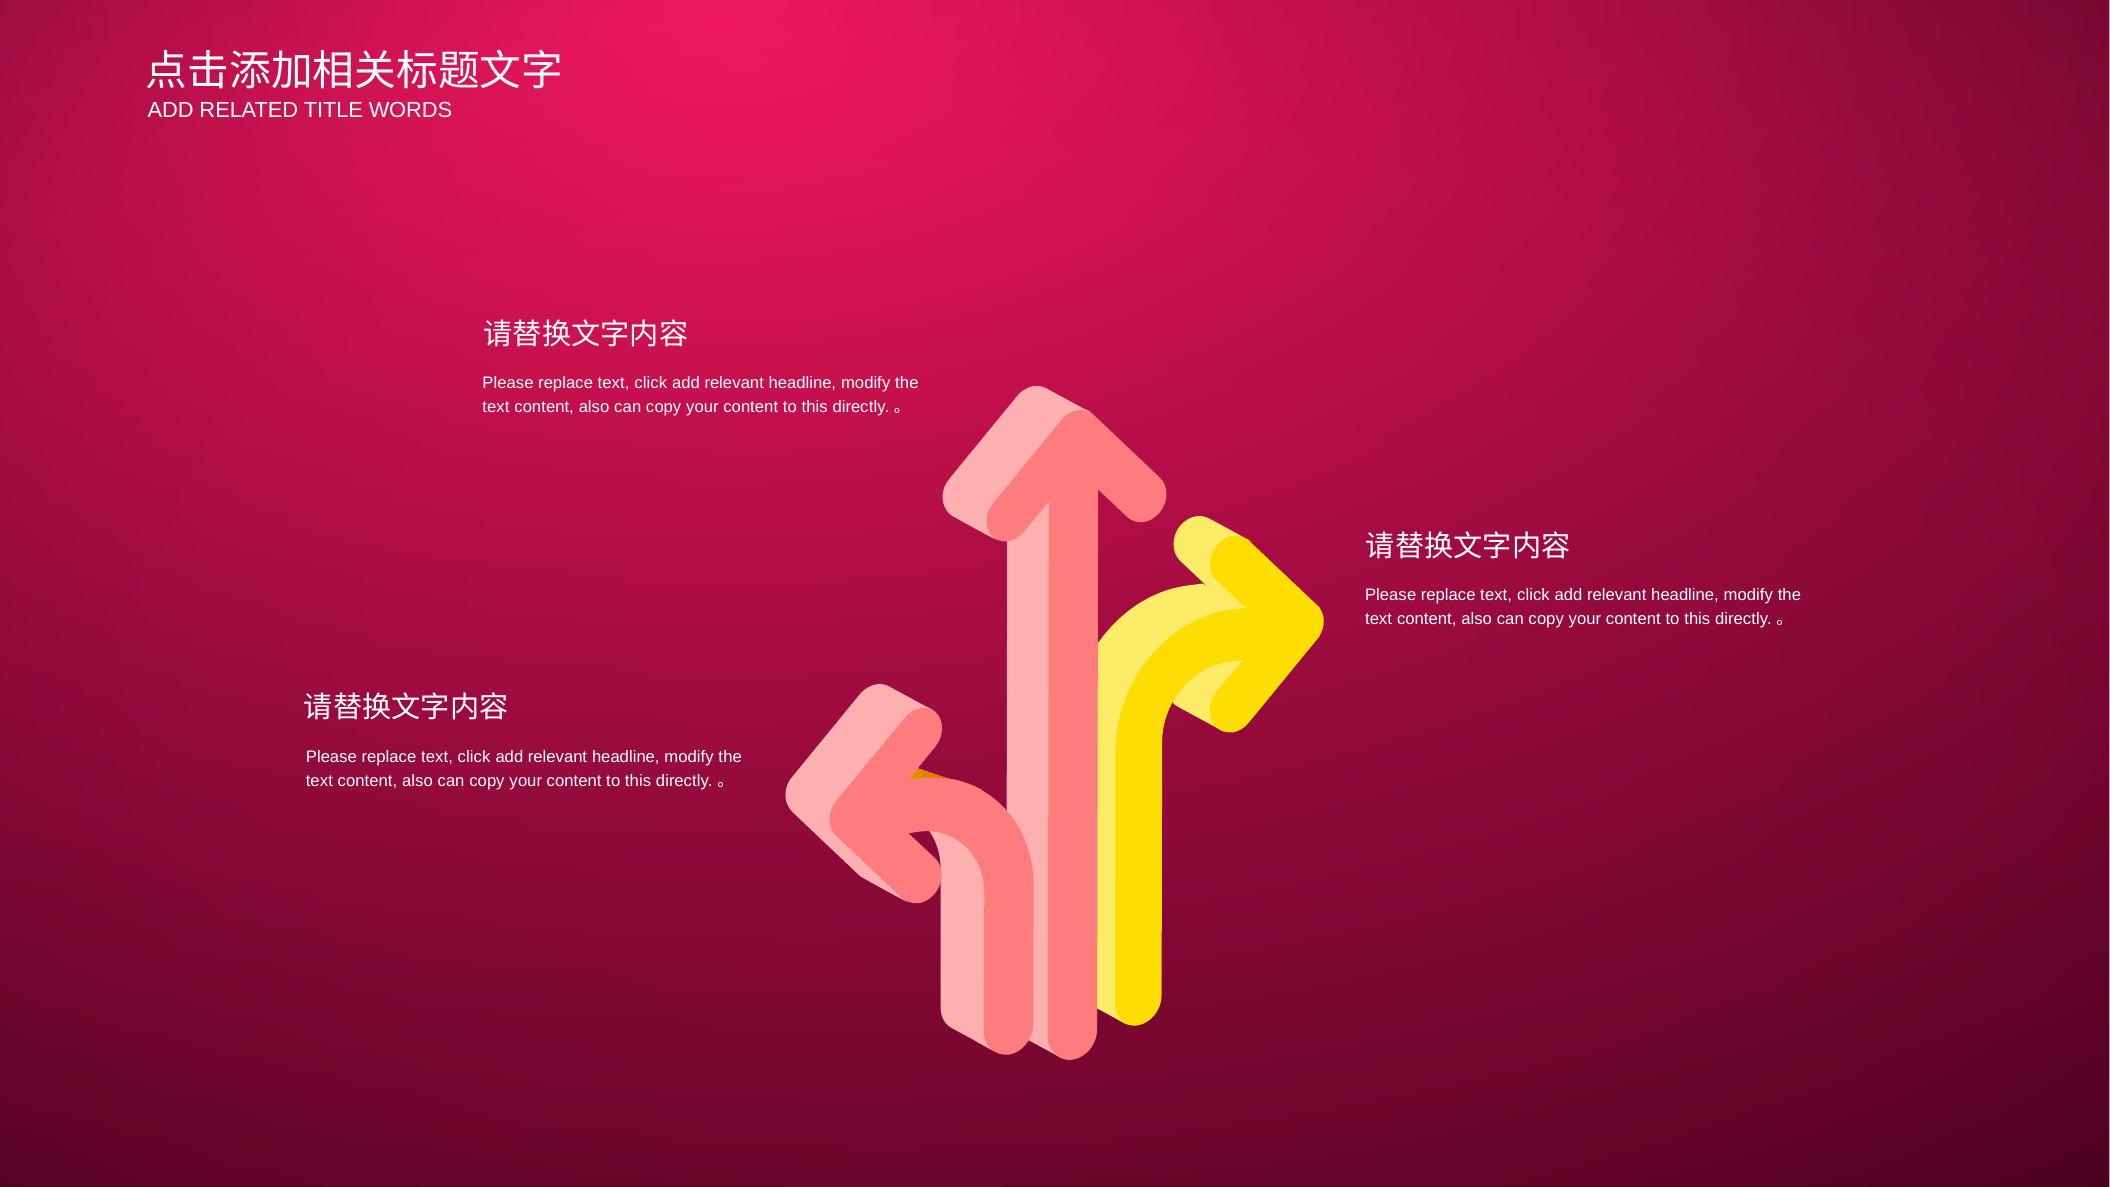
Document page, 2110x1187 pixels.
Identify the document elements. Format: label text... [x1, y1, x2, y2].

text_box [784, 385, 1326, 1062]
text_box 点击添加相关标题文字 [145, 43, 564, 95]
picture [0, 0, 2110, 1187]
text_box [467, 301, 938, 425]
text_box ADD RELATED TITLE WORDS [147, 96, 453, 123]
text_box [288, 674, 761, 798]
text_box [1350, 512, 1820, 637]
